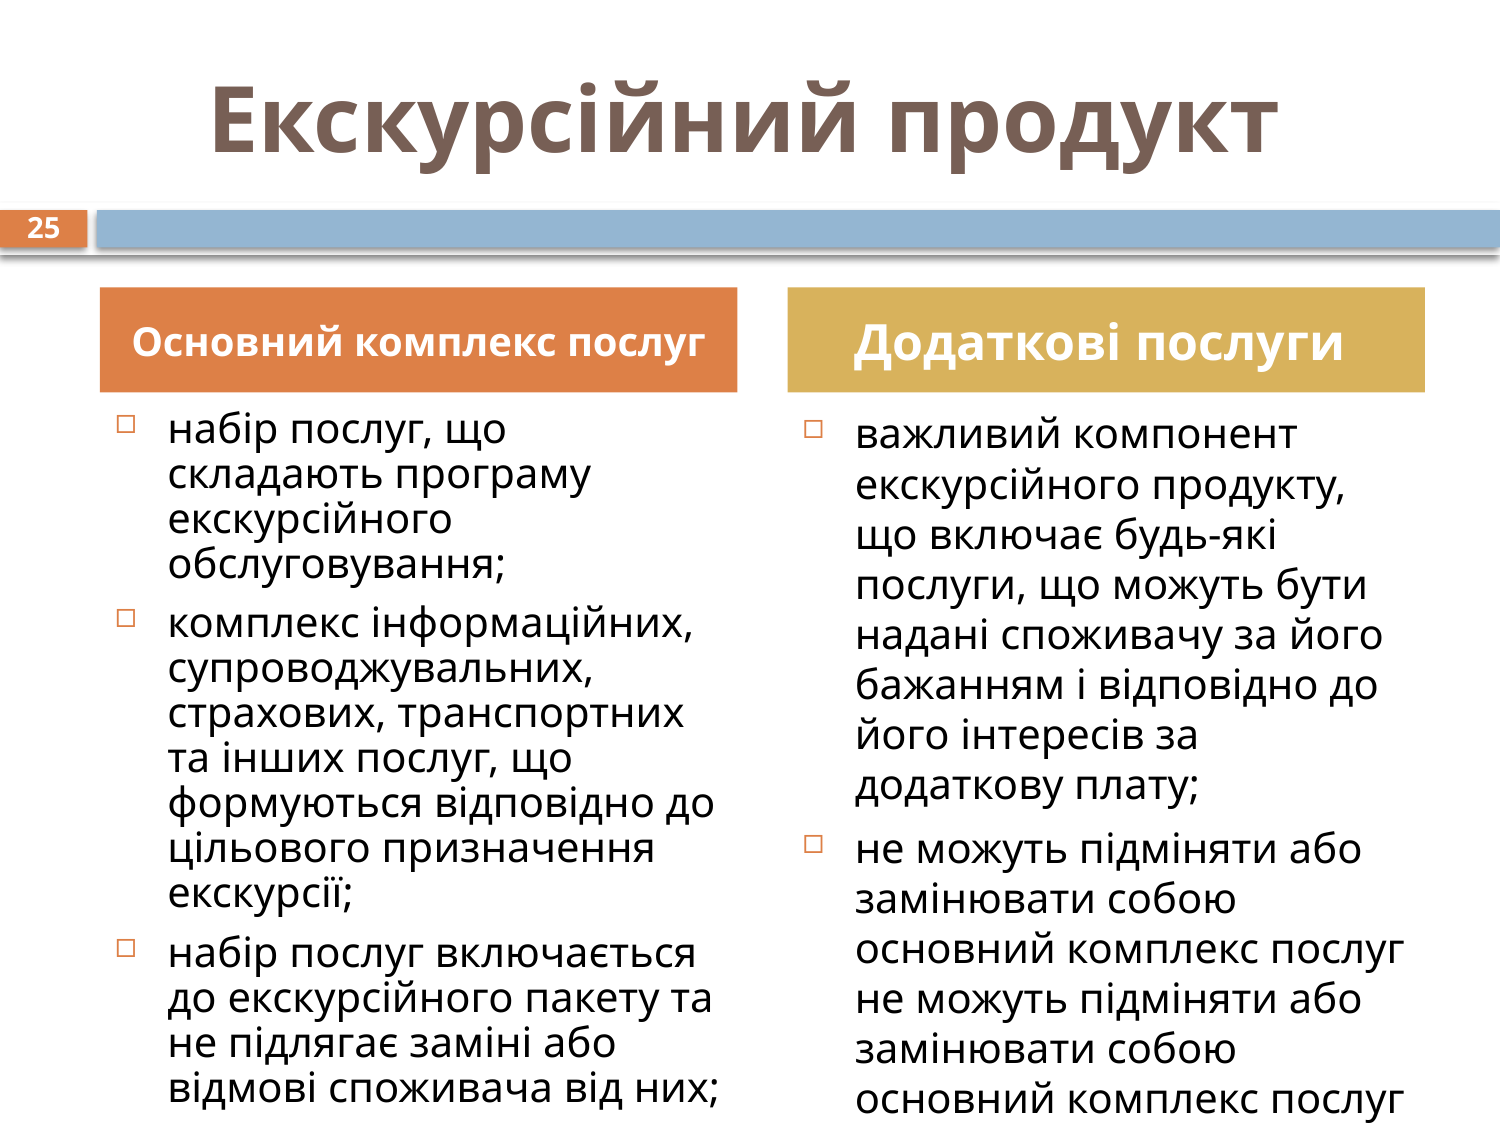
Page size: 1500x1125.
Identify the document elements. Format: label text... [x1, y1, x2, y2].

list важливий компонент екскурсійного продукту, що включає будь-які послуги, що можуть бути надані споживачу за його бажанням і відповідно до його інтересів за додаткову плату; не можуть підміняти або замінювати собою основний комплекс послуг не можуть підміняти або замінювати собою основний комплекс послуг [787, 399, 1425, 988]
list Основний комплекс послуг [99, 287, 738, 393]
title Екскурсійний продукт [87, 44, 1425, 188]
list набір послуг, що складають програму екскурсійного обслуговування; комплекс інформаційних, супроводжувальних, страхових, транспортних та інших послуг, що формуються відповідно до цільового призначення екскурсії; набір послуг включається до екскурсійного пакету та не підлягає заміні або відмові споживача від них; формує основу вартості екскурсійного продукту [99, 399, 738, 988]
slide_number 25 [0, 208, 88, 249]
list Додаткові послуги [787, 287, 1425, 393]
